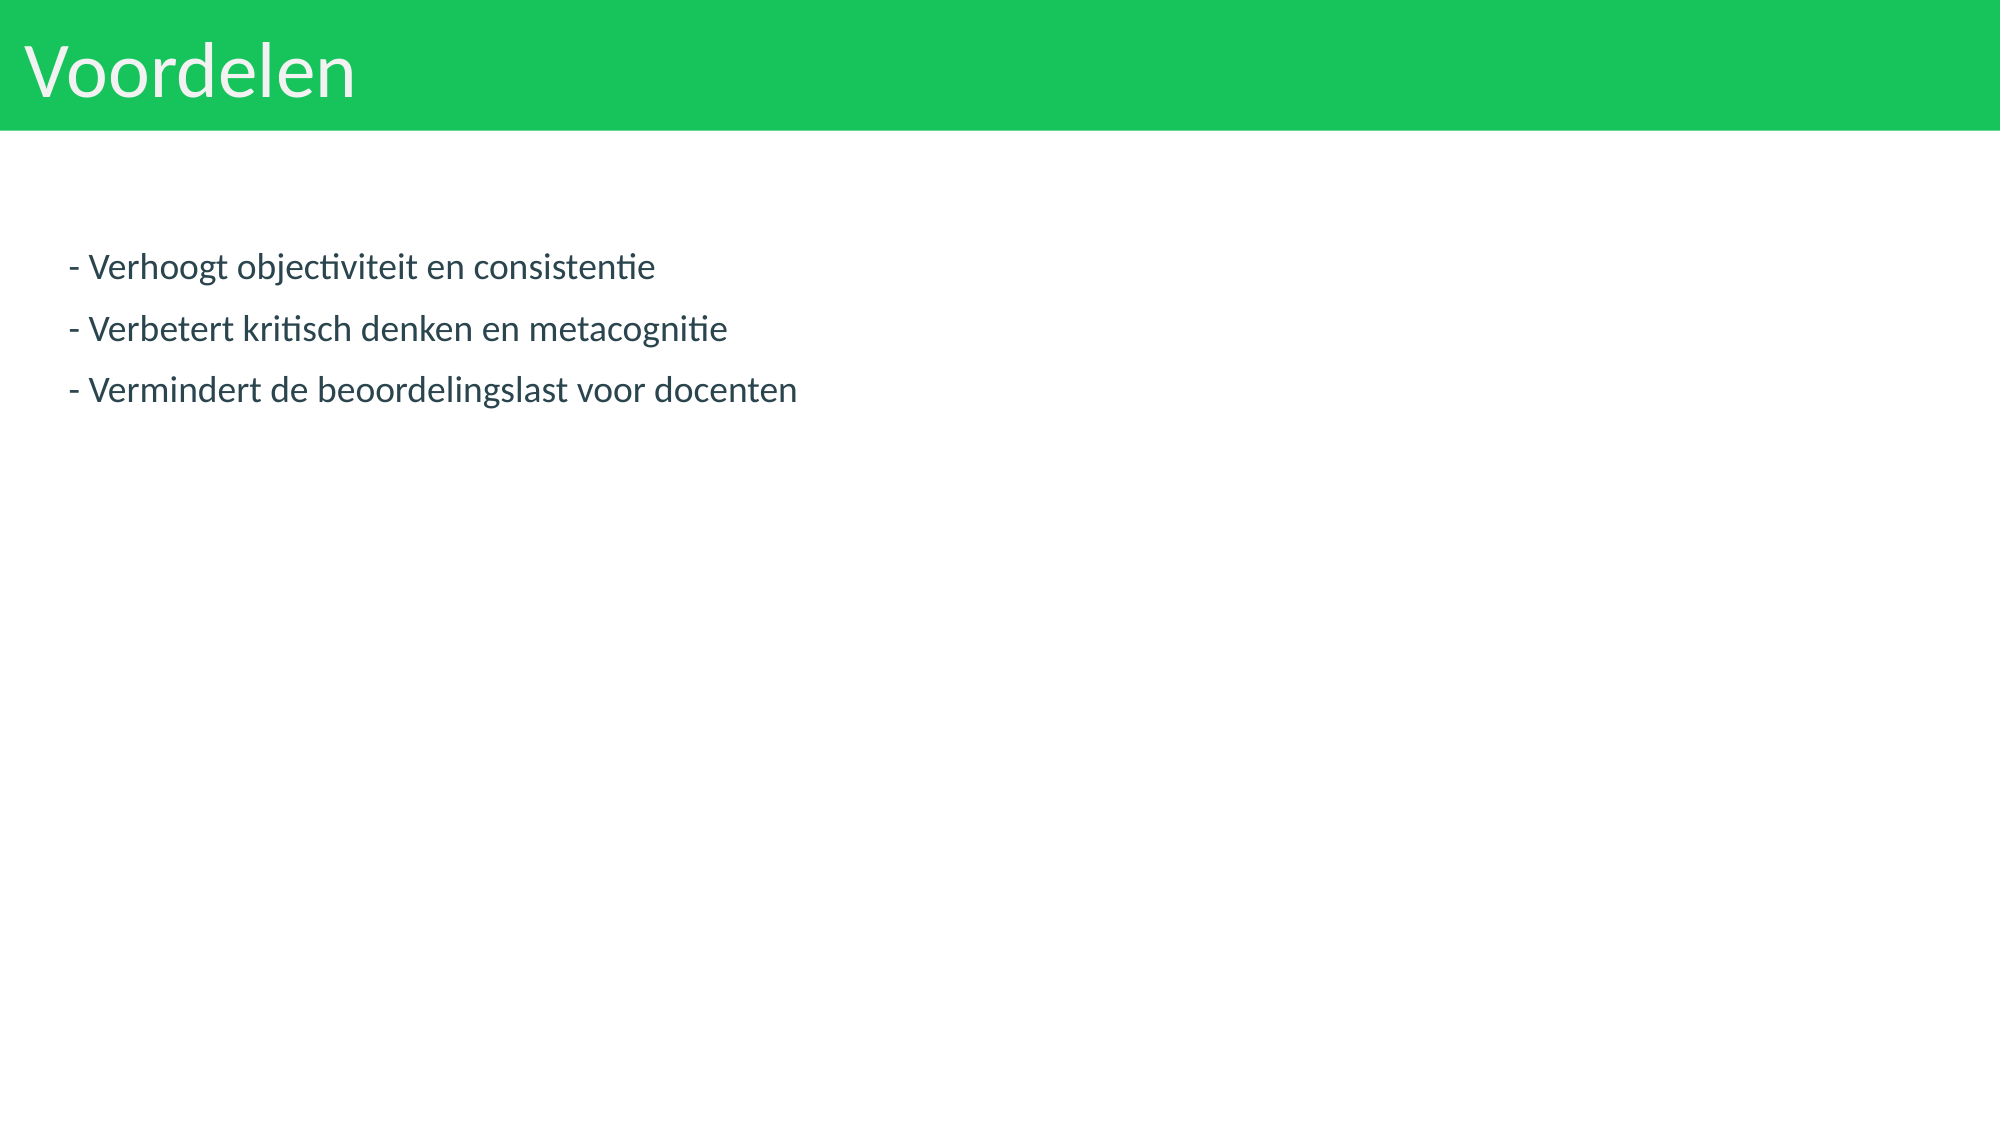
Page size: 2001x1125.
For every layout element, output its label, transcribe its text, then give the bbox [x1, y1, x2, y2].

title Voordelen [16, 13, 1976, 131]
list - Verhoogt objectiviteit en consistentie - Verbetert kritisch denken en metacognitie - Vermindert de beoordelingslast voor docenten [16, 239, 1976, 1108]
